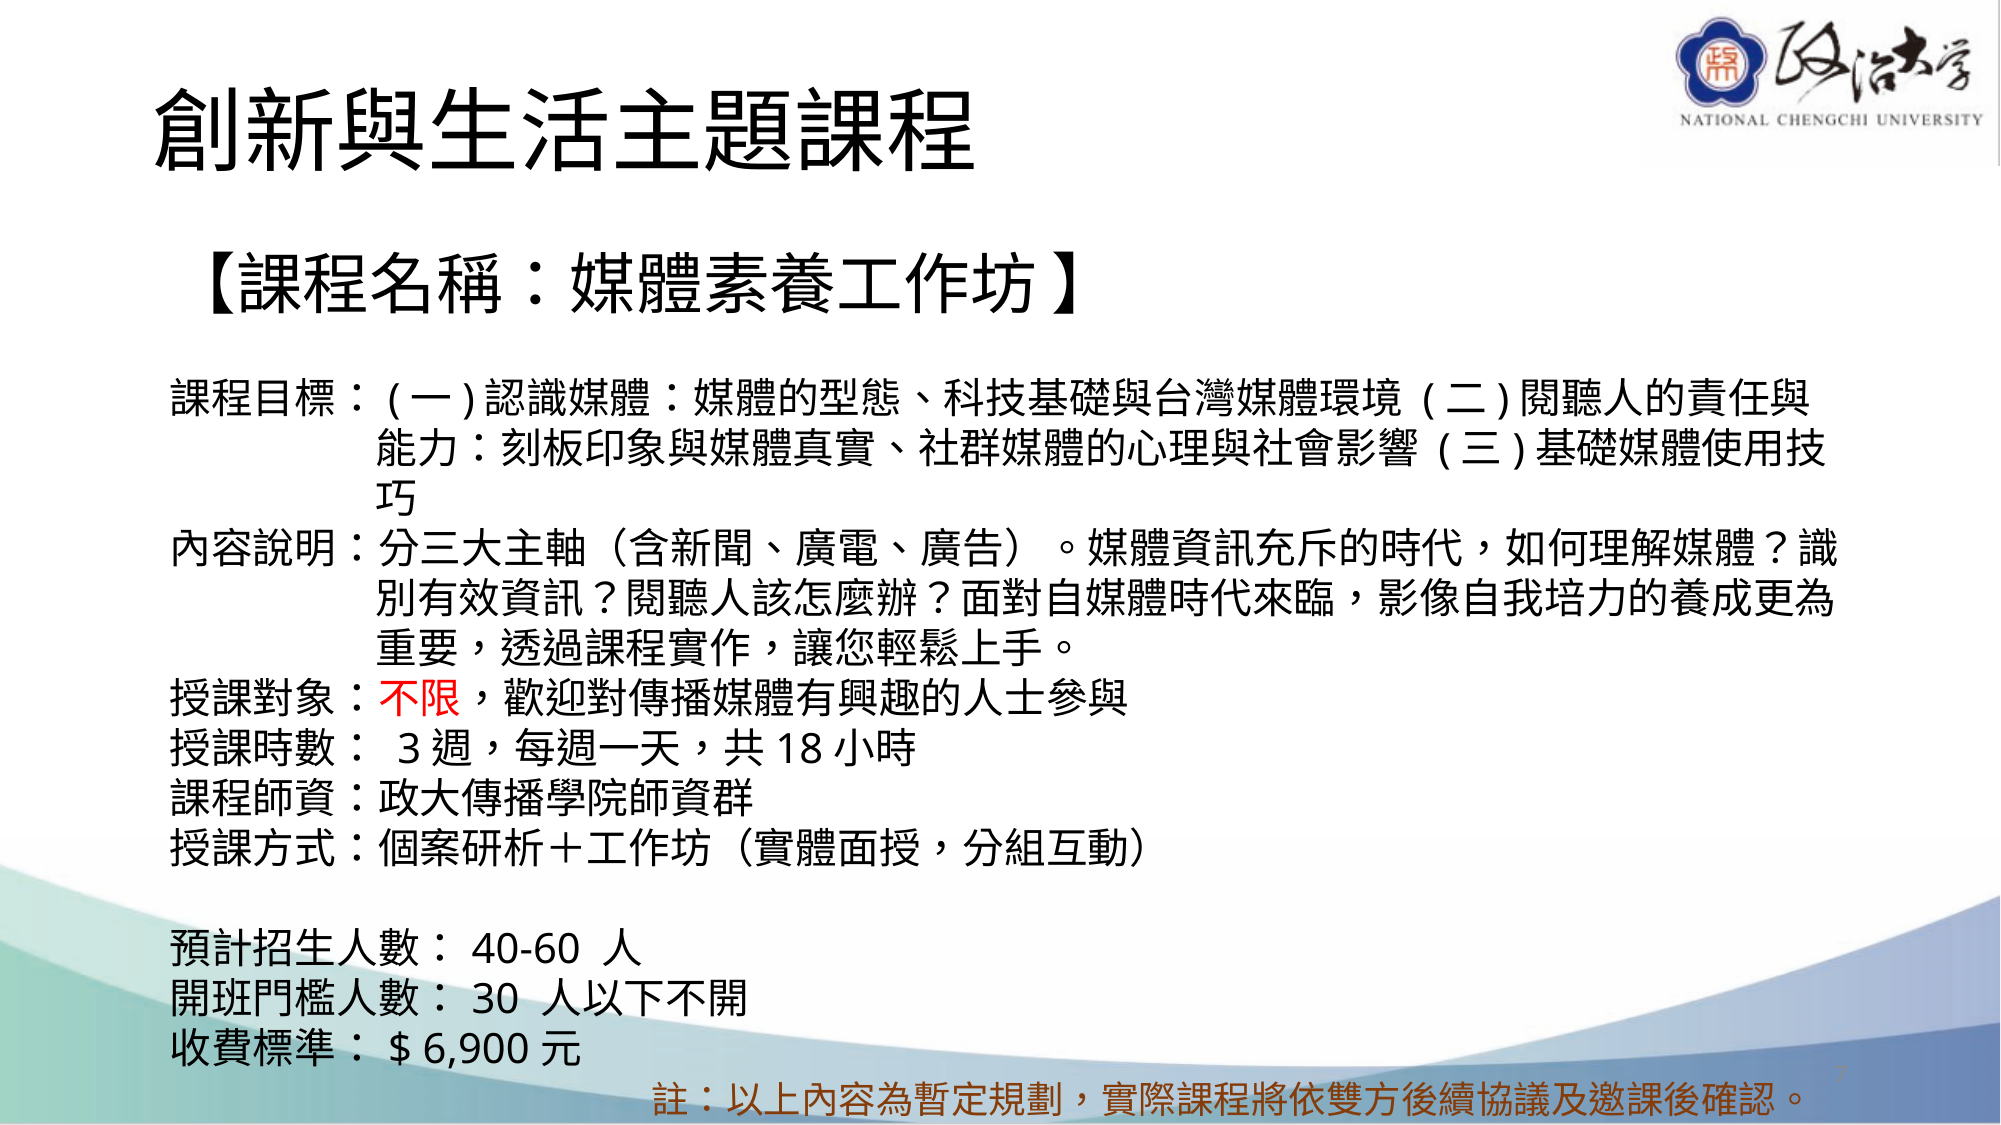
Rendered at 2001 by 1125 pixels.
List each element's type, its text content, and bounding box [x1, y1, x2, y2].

title 創新與生活主題課程 [137, 59, 1863, 211]
picture [1640, 0, 2000, 166]
slide_number 7 [1412, 1042, 1863, 1103]
picture [0, 836, 2001, 1125]
list 【課程名稱：媒體素養工作坊 】 課程目標：(一)認識媒體：媒體的型態、科技基礎與台灣媒體環境 (二)閱聽人的責任與能力：刻板印象與媒體真實、社群媒體的心理與社會影響 (三)基礎媒體使用技巧 內容說明：分三大主軸（含新聞、廣電、廣告）。媒體資訊充斥的時代，如何理解媒體？識別有效資訊？閱聽人該怎麼辦？面對自媒體時代來臨，影像自我培力的養成更為重要，透過課程實作，讓您輕鬆上手。 授課對象：不限，歡迎對傳播媒體有興趣的人士參與 授課時數： 3週，每週一天，共18小時 課程師資：政大傳播學院師資群 授課方式：個案研析＋工作坊（實體面授，分組互動） 預計招生人數：40-60 人 開班門檻人數：30 人以下不開 收費標準：$ 6,900元 註：以上內容為暫定規劃，實際課程將依雙方後續協議及邀課後確認。 [154, 233, 1863, 1106]
text_box [154, 345, 1811, 992]
